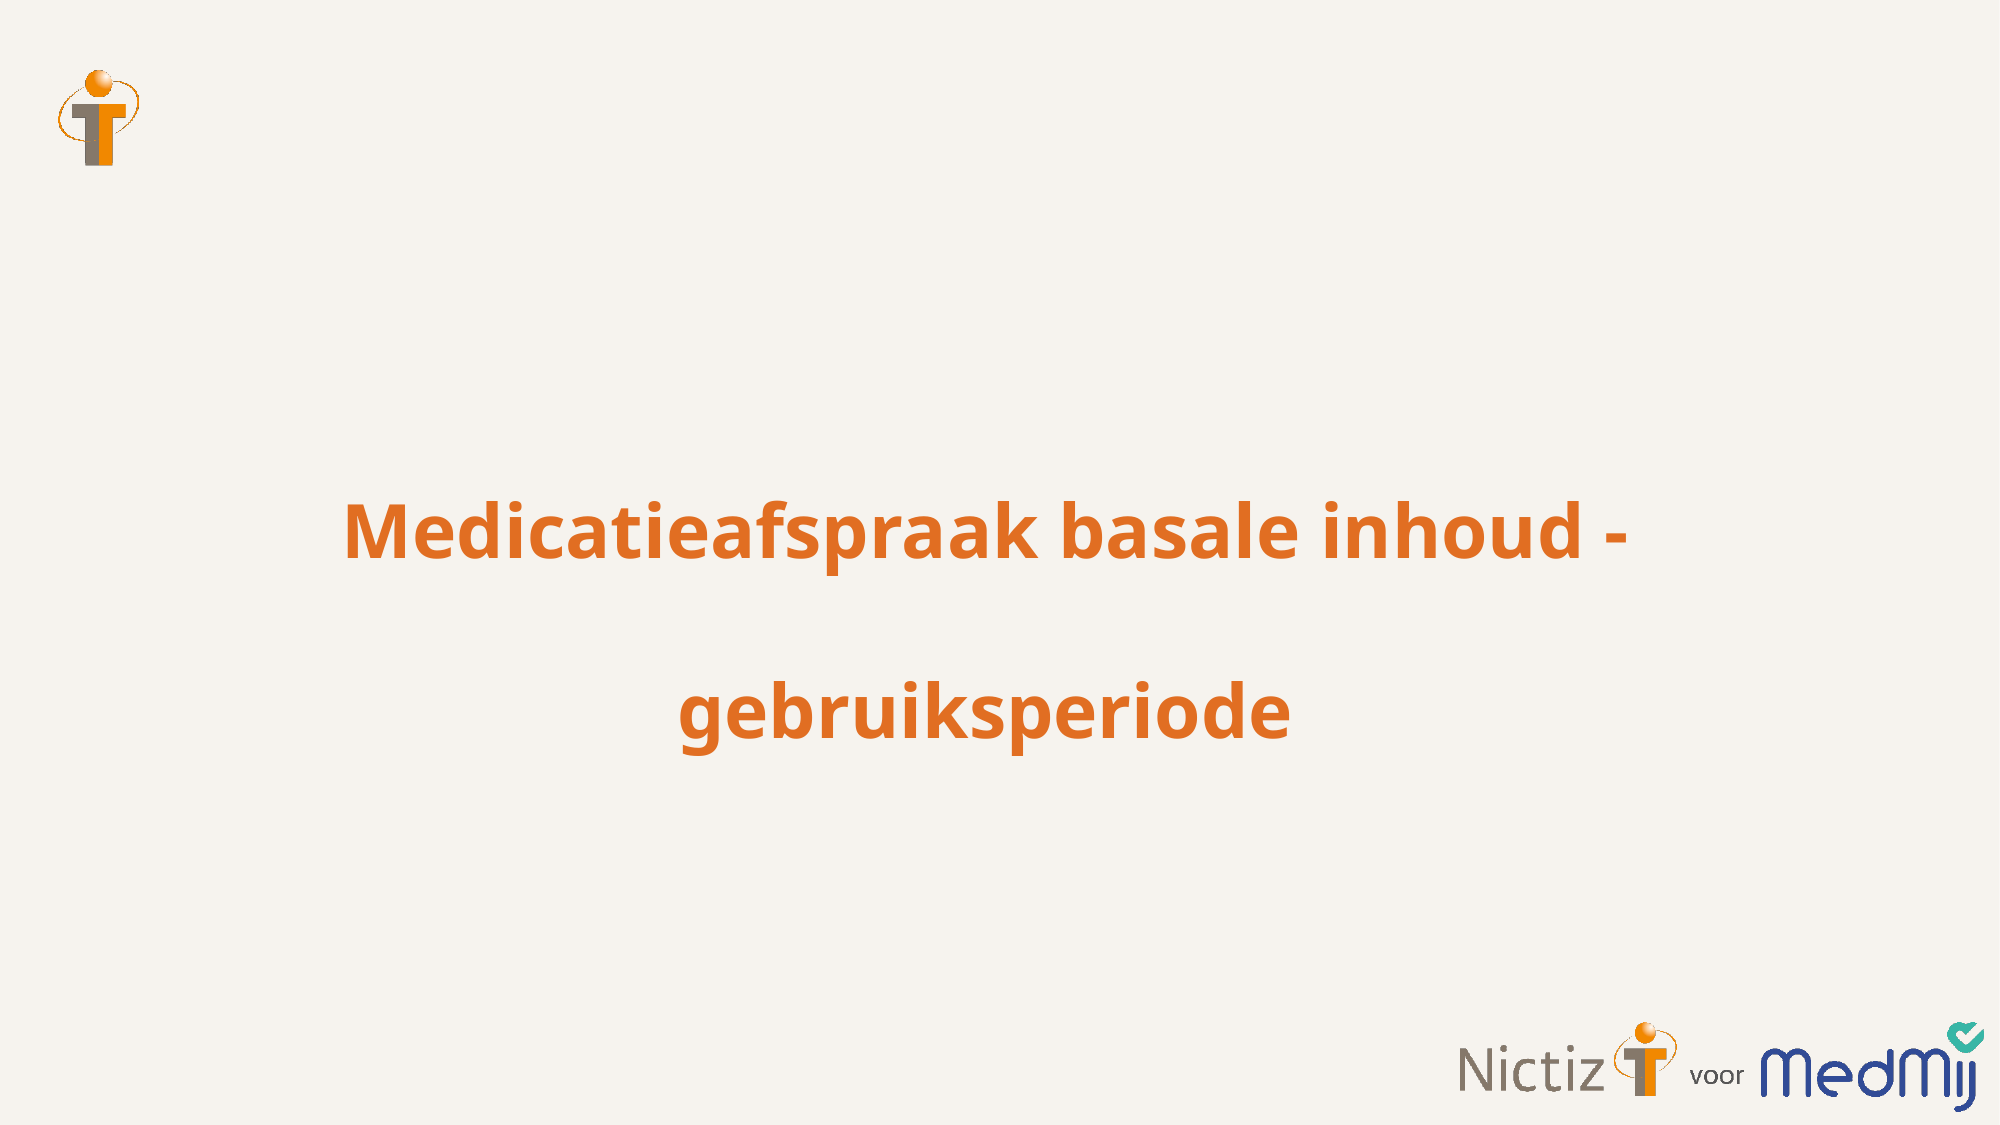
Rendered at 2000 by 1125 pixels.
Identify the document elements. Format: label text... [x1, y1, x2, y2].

picture [1457, 1019, 1988, 1113]
picture [50, 66, 151, 187]
title Medicatieafspraak basale inhoud - gebruiksperiode [127, 386, 1844, 848]
